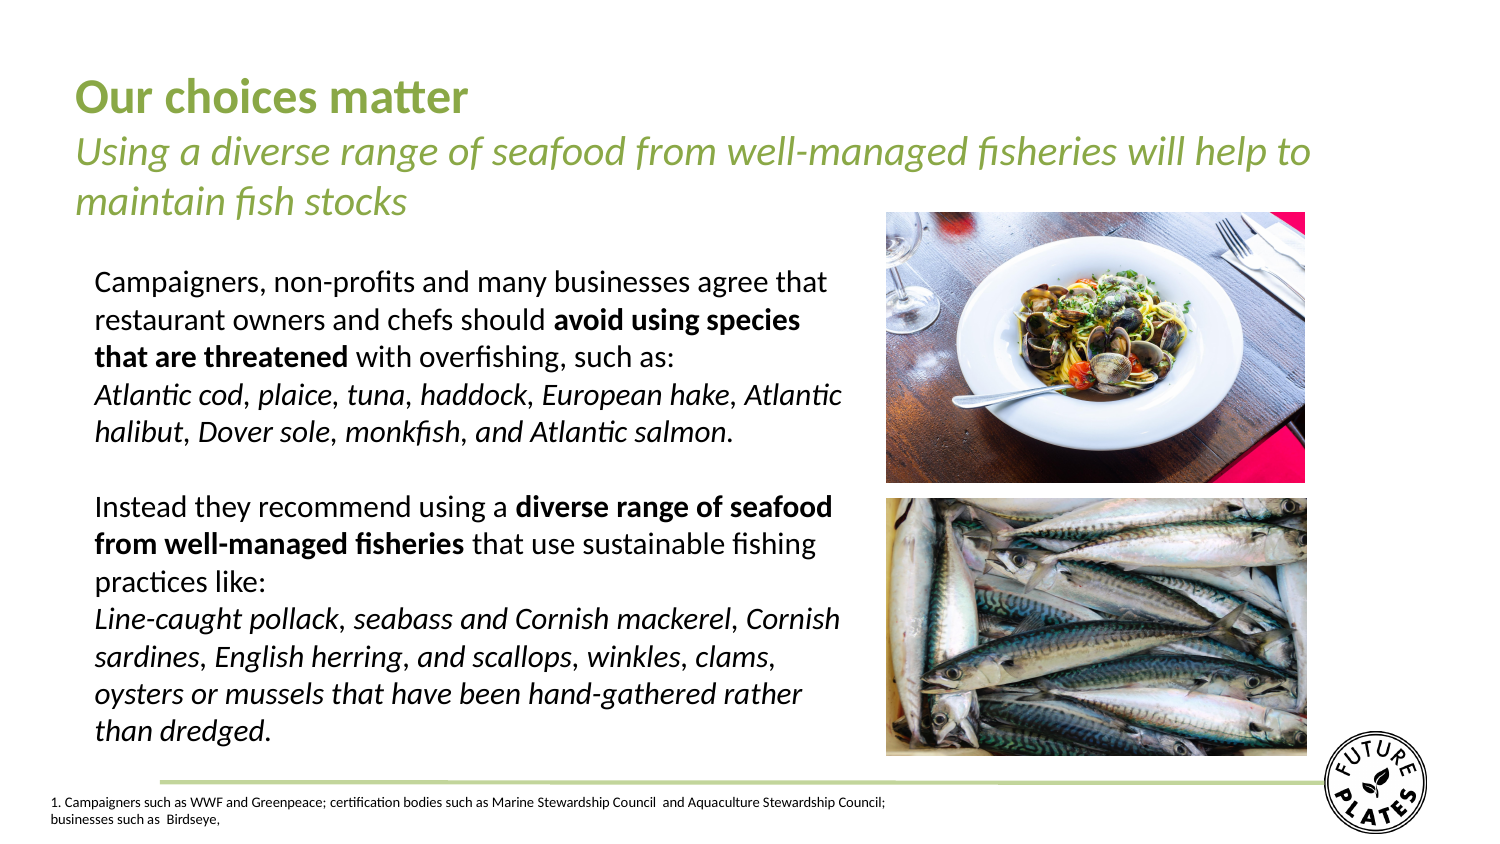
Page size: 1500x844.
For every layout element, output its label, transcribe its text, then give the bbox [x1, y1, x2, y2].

text_box Campaigners, non-profits and many businesses agree that restaurant owners and chefs should avoid using species that are threatened with overfishing, such as: Atlantic cod, plaice, tuna, haddock, European hake, Atlantic halibut, Dover sole, monkfish, and Atlantic salmon. Instead they recommend using a diverse range of seafood from well-managed fisheries that use sustainable fishing practices like: Line-caught pollack, seabass and Cornish mackerel, Cornish sardines, English herring, and scallops, winkles, clams, oysters or mussels that have been hand-gathered rather than dredged. [79, 253, 874, 771]
text_box Our choices matter Using a diverse range of seafood from well-managed fisheries will help to maintain fish stocks [59, 55, 1365, 193]
picture [886, 212, 1305, 483]
picture [886, 498, 1307, 756]
text_box 1. Campaigners such as WWF and Greenpeace; certification bodies such as Marine Stewardship Council and Aquaculture Stewardship Council; businesses such as Birdseye, [35, 784, 962, 836]
picture [1324, 731, 1427, 834]
